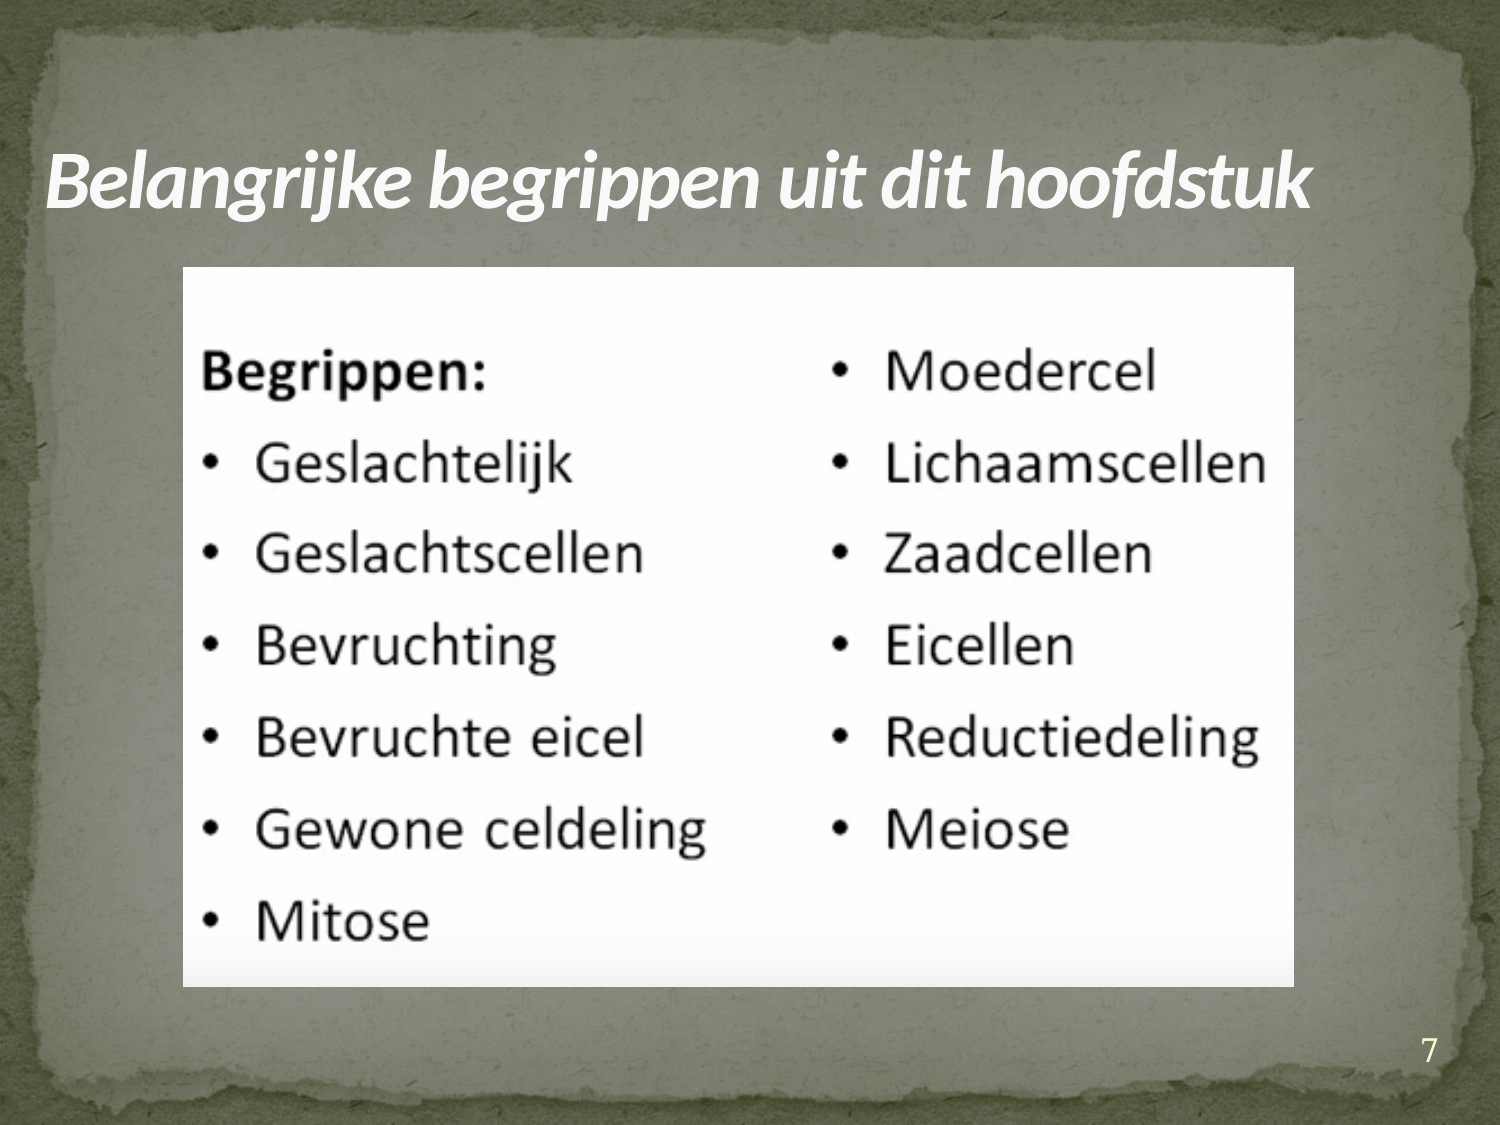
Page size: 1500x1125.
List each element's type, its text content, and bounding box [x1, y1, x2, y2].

title Belangrijke begrippen uit dit hoofdstuk [29, 45, 1459, 233]
slide_number 7 [1379, 1014, 1480, 1089]
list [185, 270, 1292, 985]
